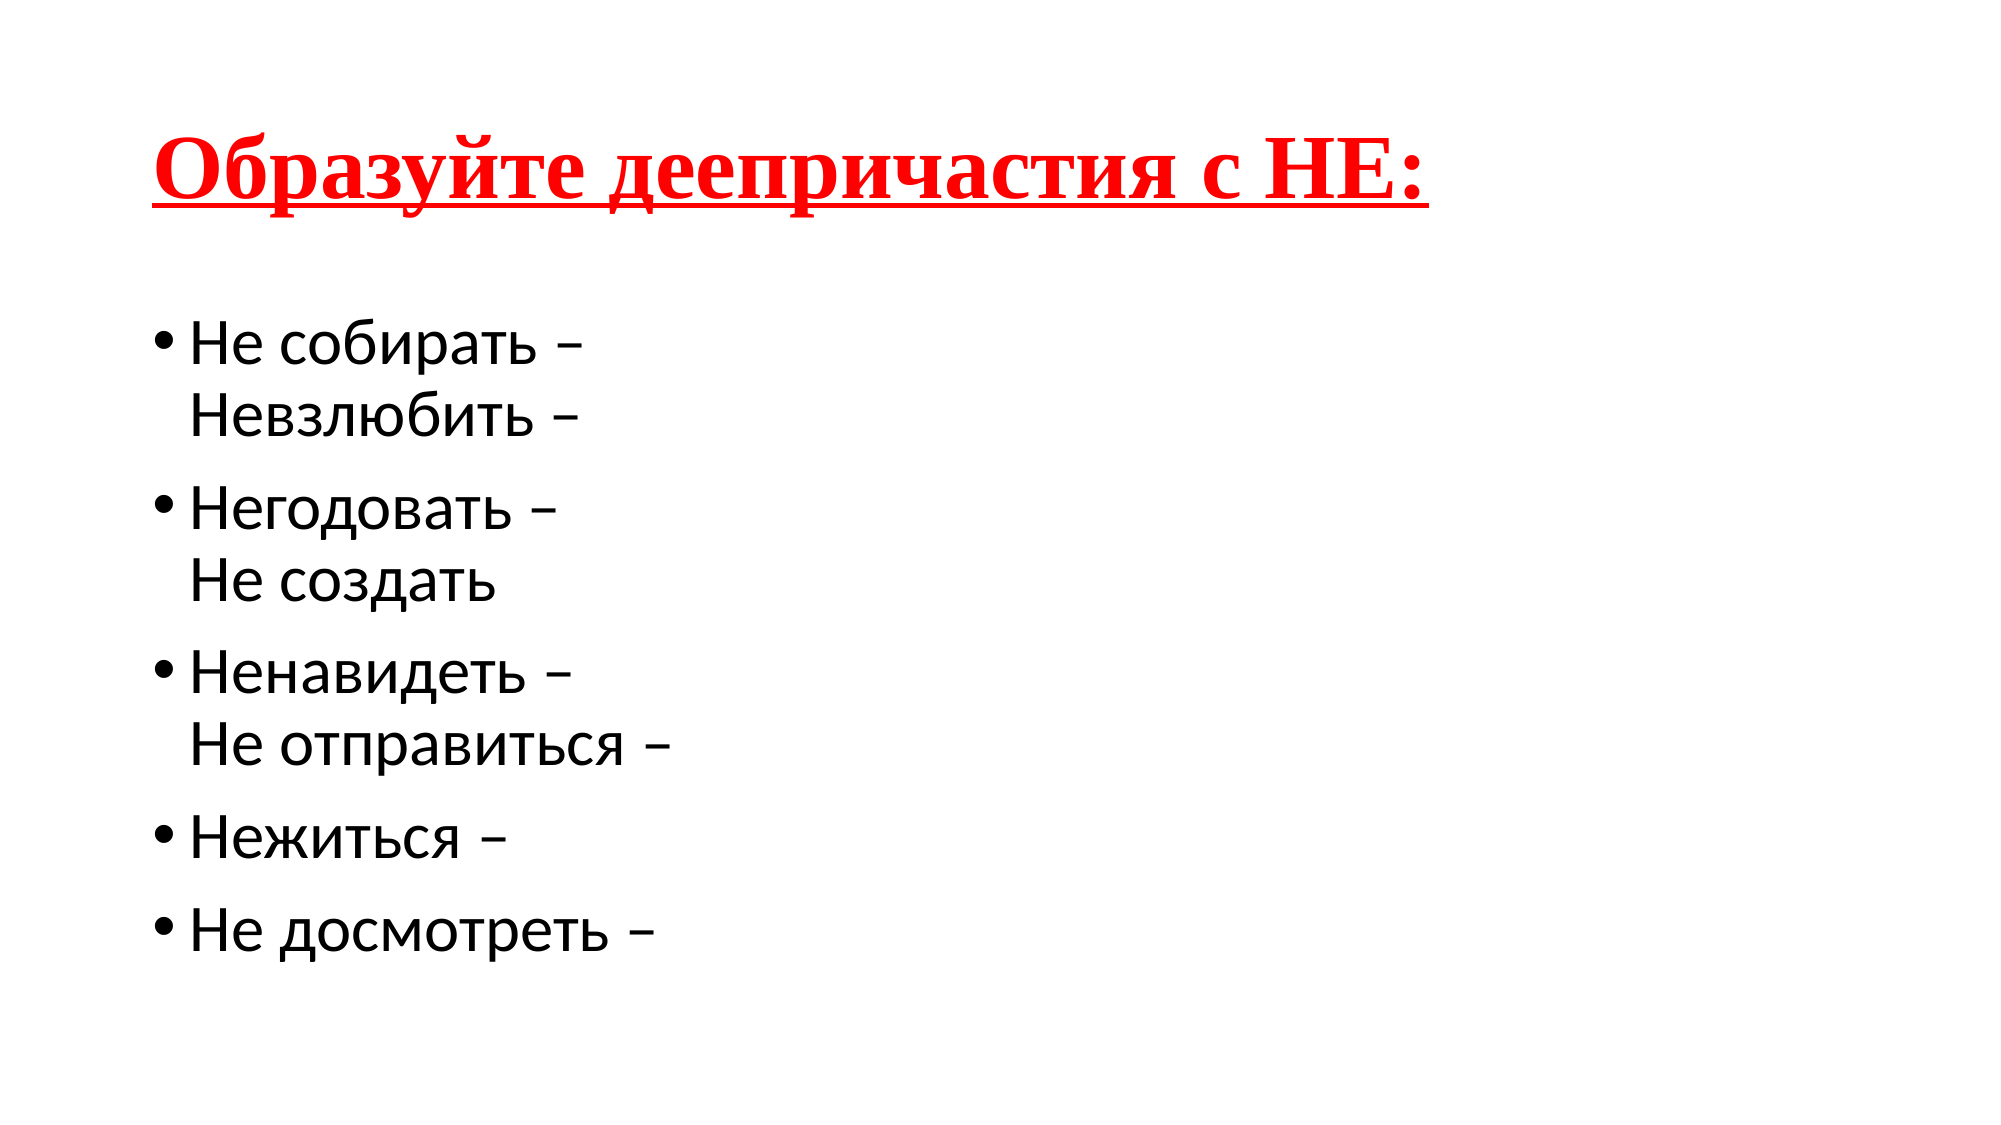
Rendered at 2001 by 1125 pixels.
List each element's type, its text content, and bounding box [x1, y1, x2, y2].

list Не собирать – Невзлюбить – Негодовать – Не создать Ненавидеть – Не отправиться – Нежиться – Не досмотреть – [137, 299, 1863, 1014]
title Образуйте деепричастия с НЕ: [137, 59, 1863, 278]
